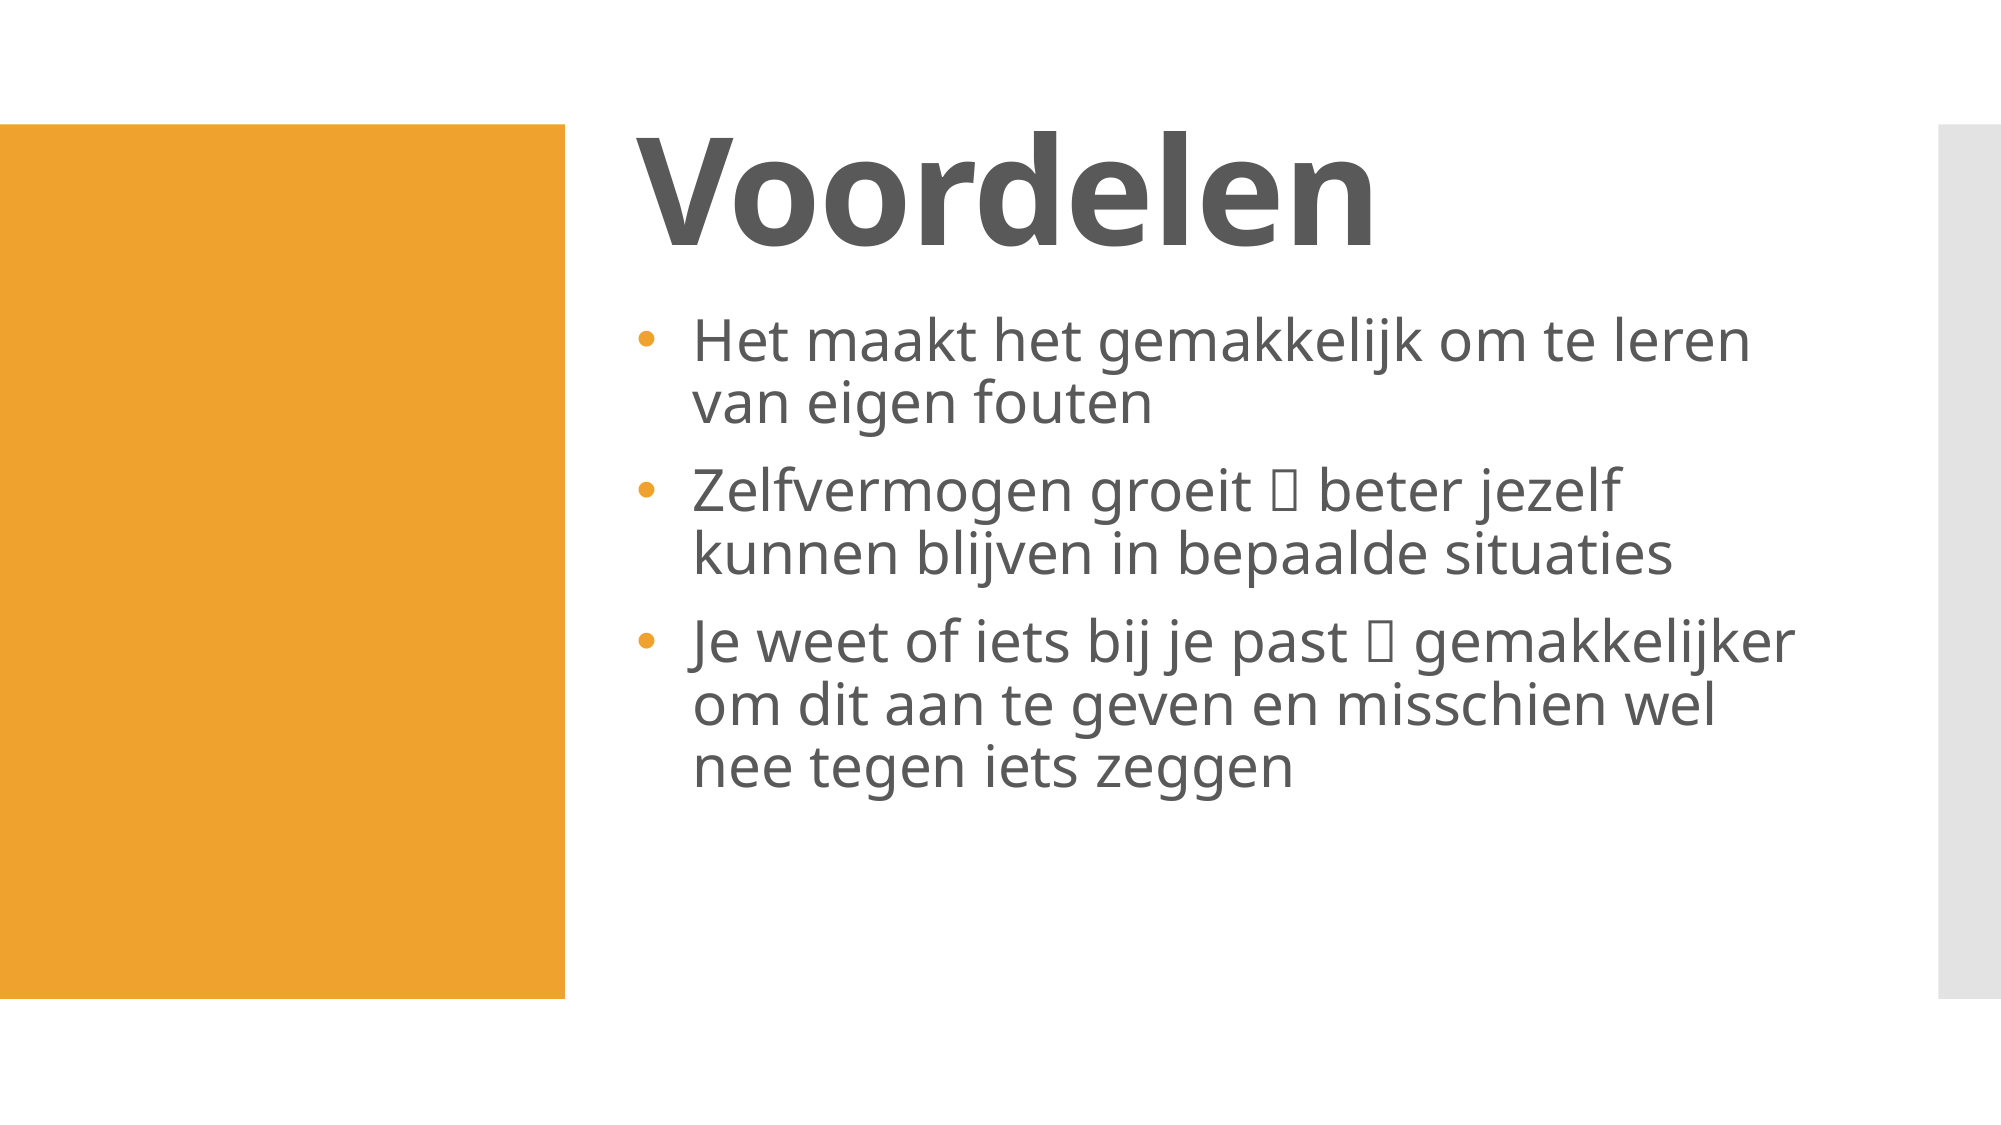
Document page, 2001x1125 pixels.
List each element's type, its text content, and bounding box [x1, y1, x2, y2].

list Het maakt het gemakkelijk om te leren van eigen fouten Zelfvermogen groeit  beter jezelf kunnen blijven in bepaalde situaties Je weet of iets bij je past  gemakkelijker om dit aan te geven en misschien wel nee tegen iets zeggen [621, 303, 1844, 1001]
title Voordelen [621, 98, 1819, 286]
